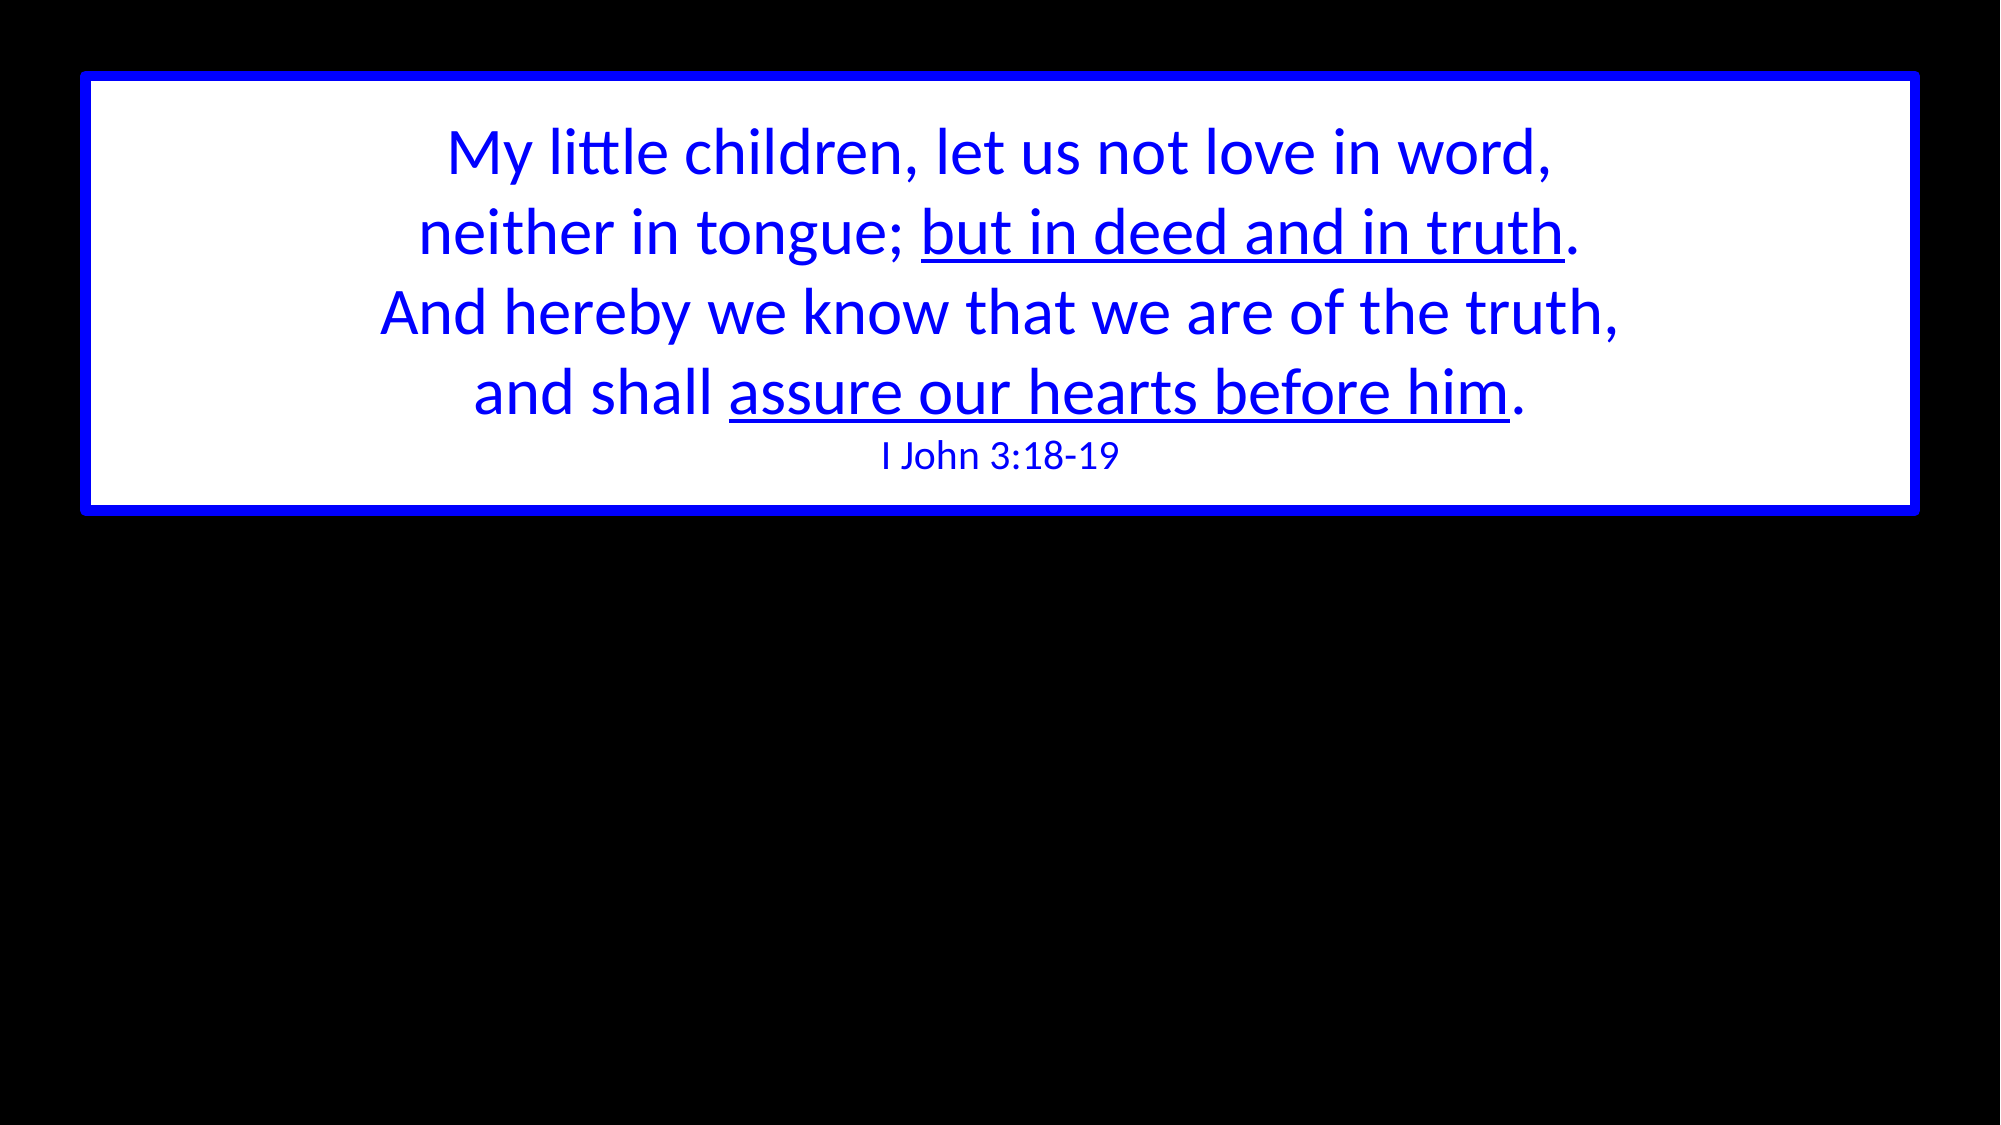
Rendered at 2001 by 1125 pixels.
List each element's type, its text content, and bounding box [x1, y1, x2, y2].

text_box My little children, let us not love in word, neither in tongue; but in deed and in truth. And hereby we know that we are of the truth, and shall assure our hearts before him. I John 3:18-19 [85, 75, 1915, 511]
